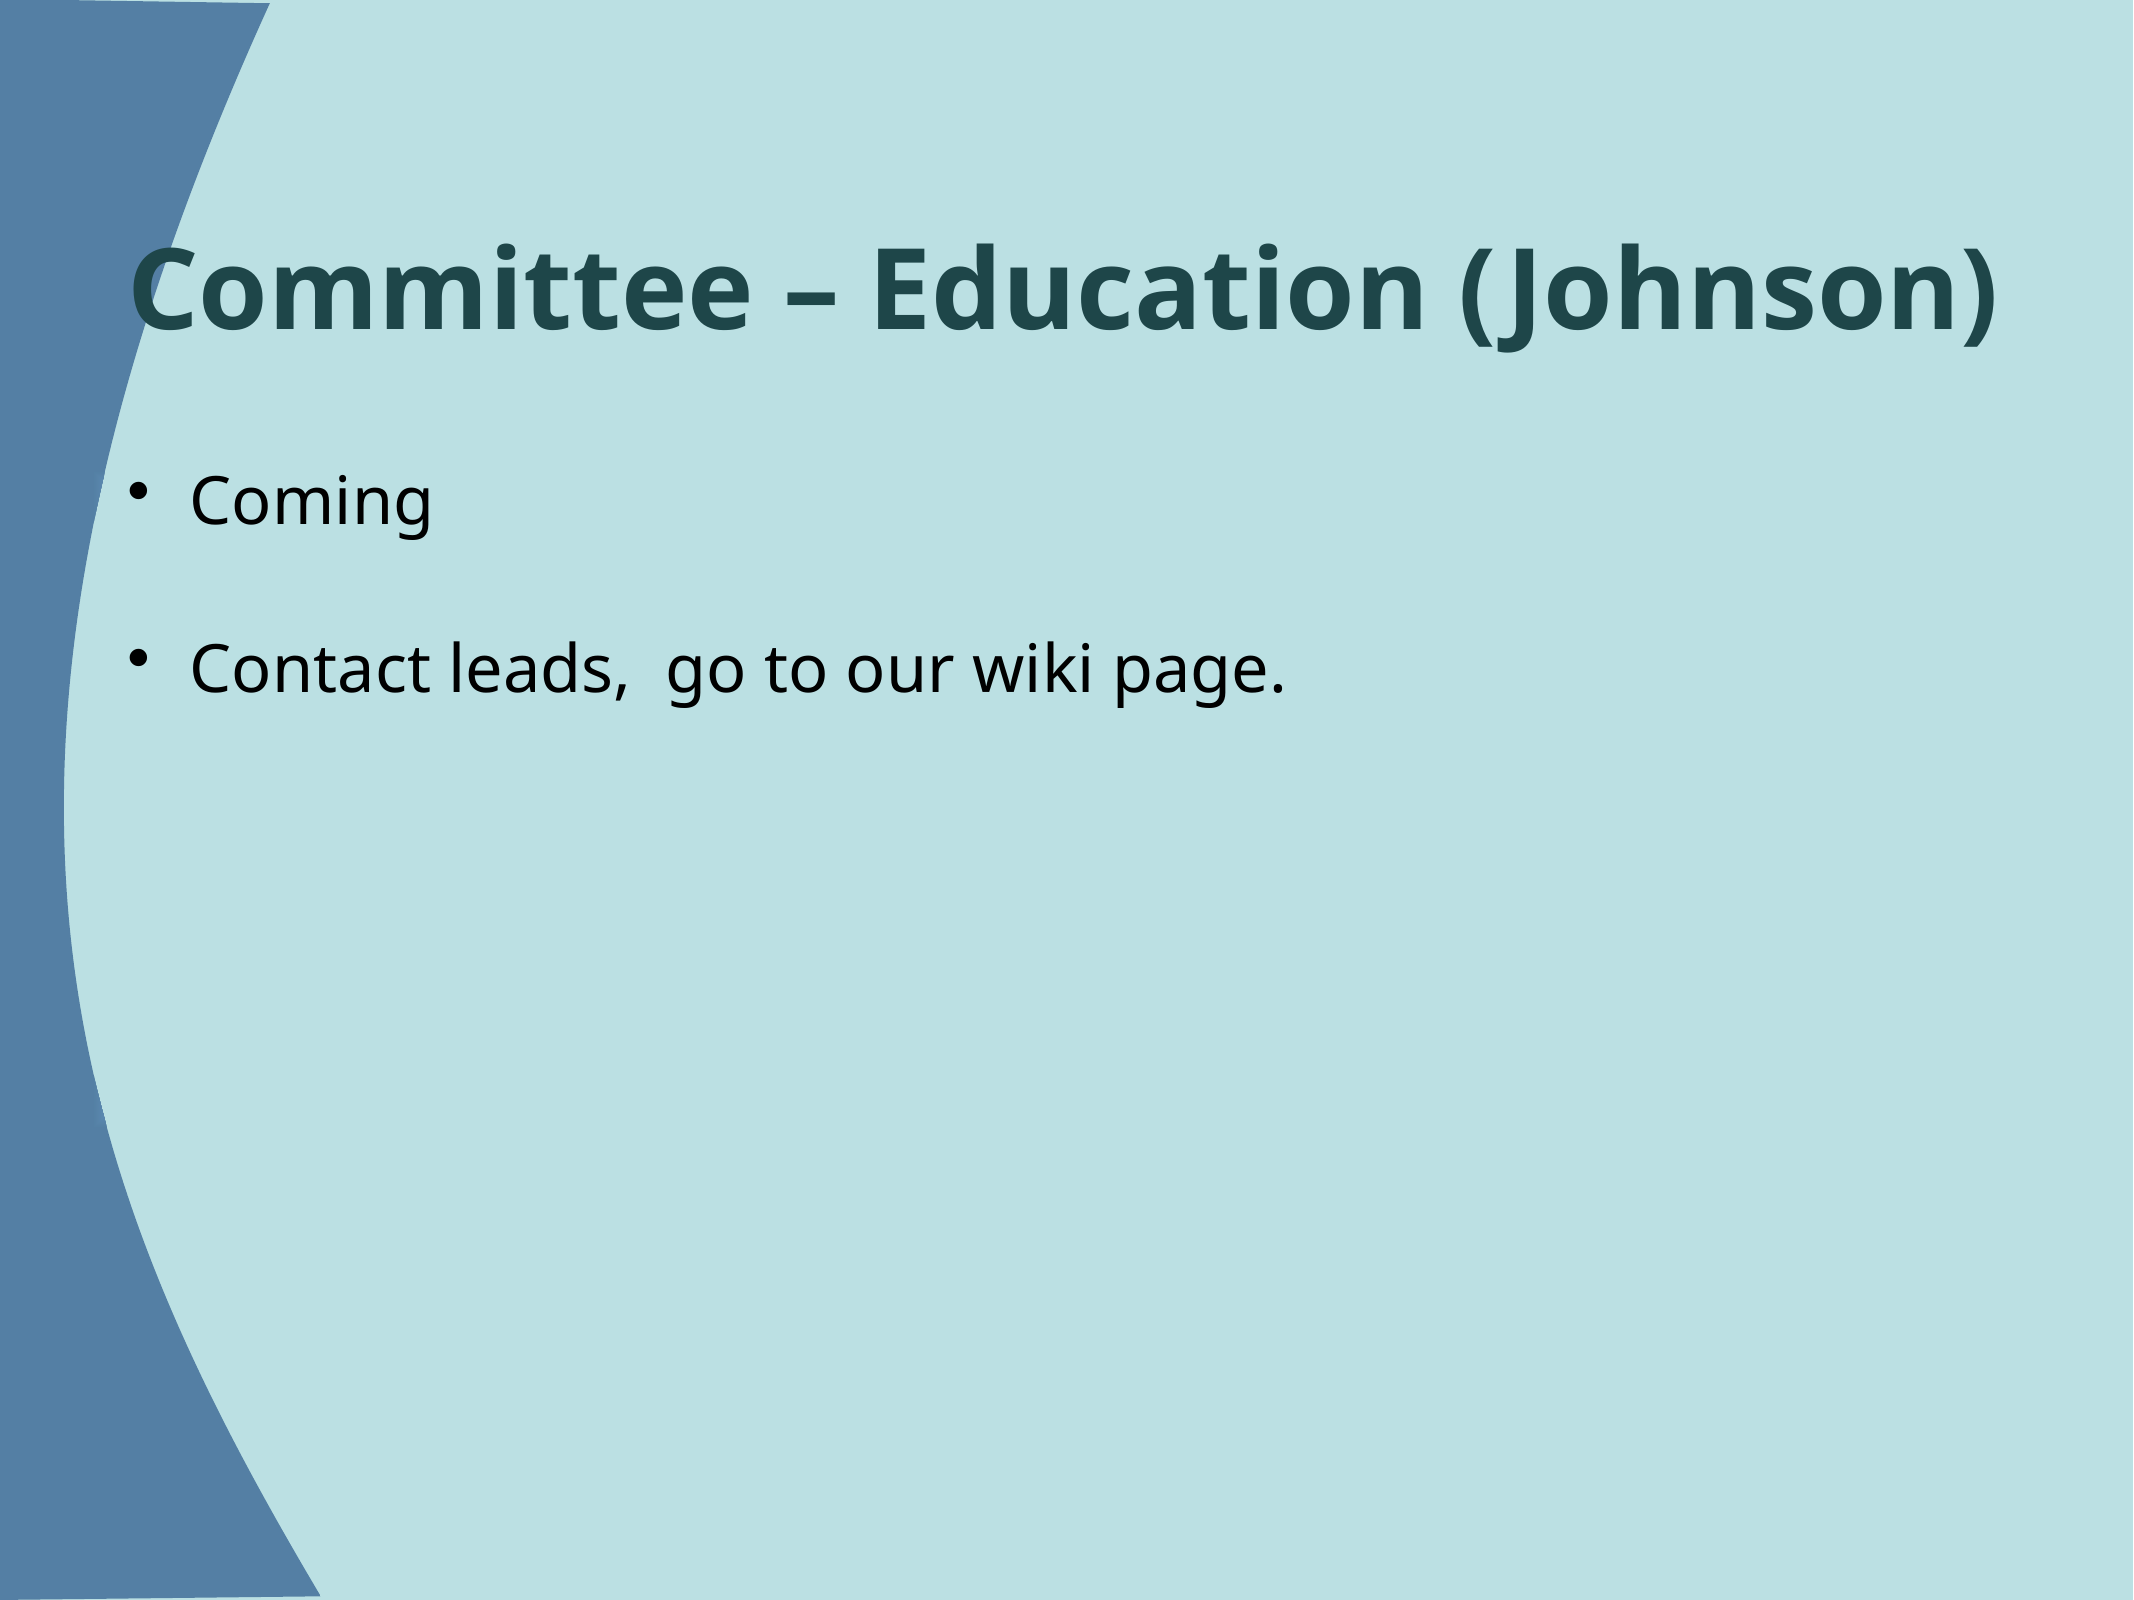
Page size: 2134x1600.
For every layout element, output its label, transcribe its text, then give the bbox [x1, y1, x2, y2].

text_box [0, 0, 321, 1600]
list Coming Contact leads, go to our wiki page. [106, 436, 2028, 1463]
title Committee – Education (Johnson) [106, 63, 2028, 374]
